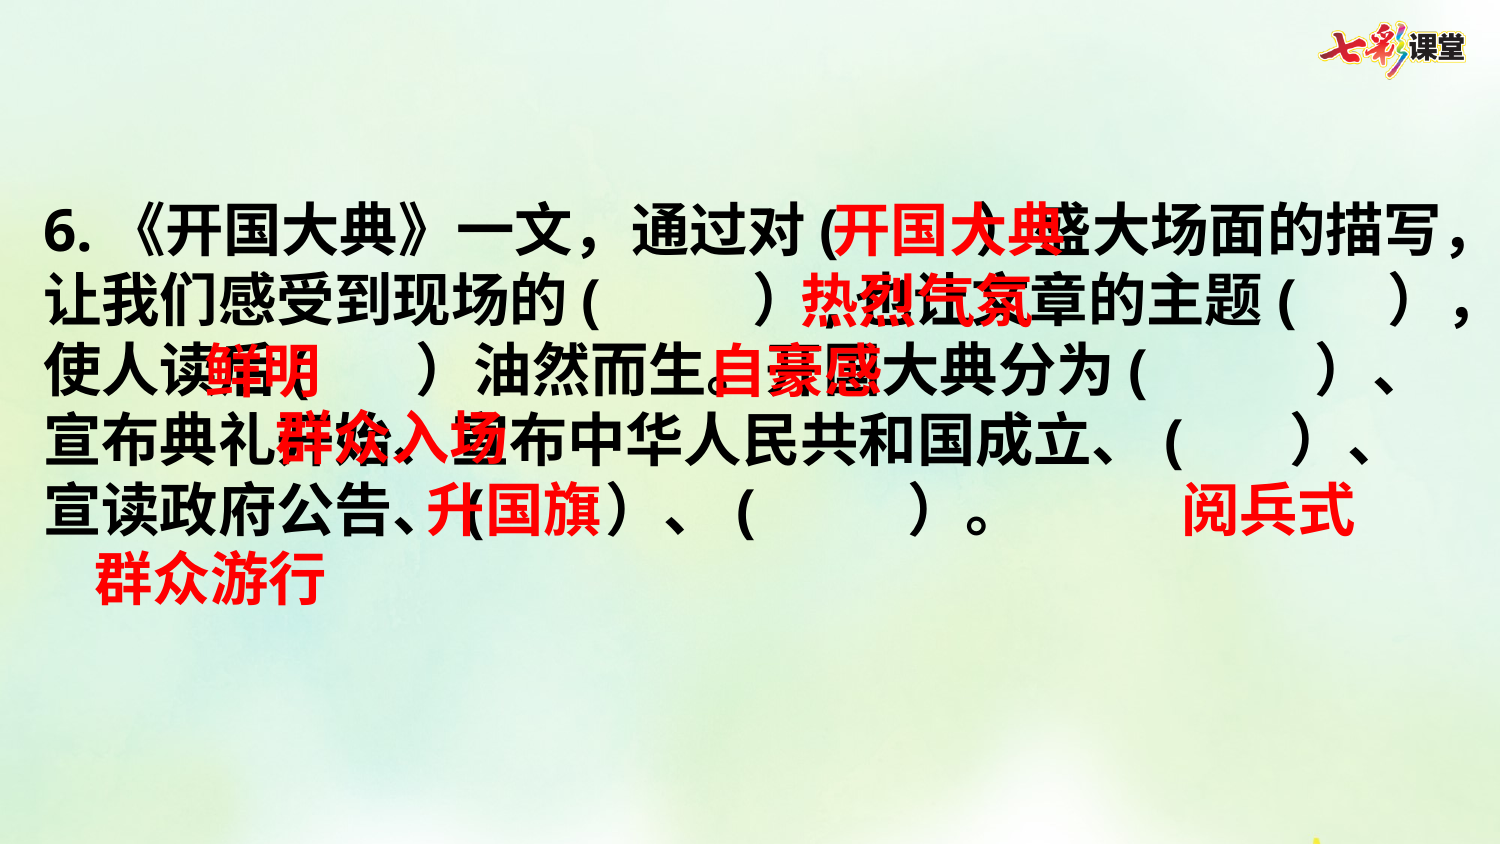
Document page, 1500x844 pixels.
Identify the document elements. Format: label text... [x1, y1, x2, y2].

text_box 阅兵式 [1166, 465, 1376, 550]
text_box 鲜明 [189, 326, 336, 412]
text_box 热烈气氛 [786, 257, 1049, 342]
text_box 群众入场 [260, 393, 537, 479]
text_box 升国旗 [412, 465, 644, 550]
text_box 6.《开国大典》一文，通过对( ）盛大场面的描写，让我们感受到现场的( ）,也让文章的主题( ），使人读后( ）油然而生。开国大典分为( ）、宣布典礼开始、宣布中华人民共和国成立、( ）、宣读政府公告、( ）、( ）。 [28, 185, 1472, 551]
picture [0, 0, 1500, 844]
text_box 开国大典 [817, 185, 1081, 271]
text_box 自豪感 [693, 326, 899, 412]
text_box 群众游行 [79, 534, 367, 620]
